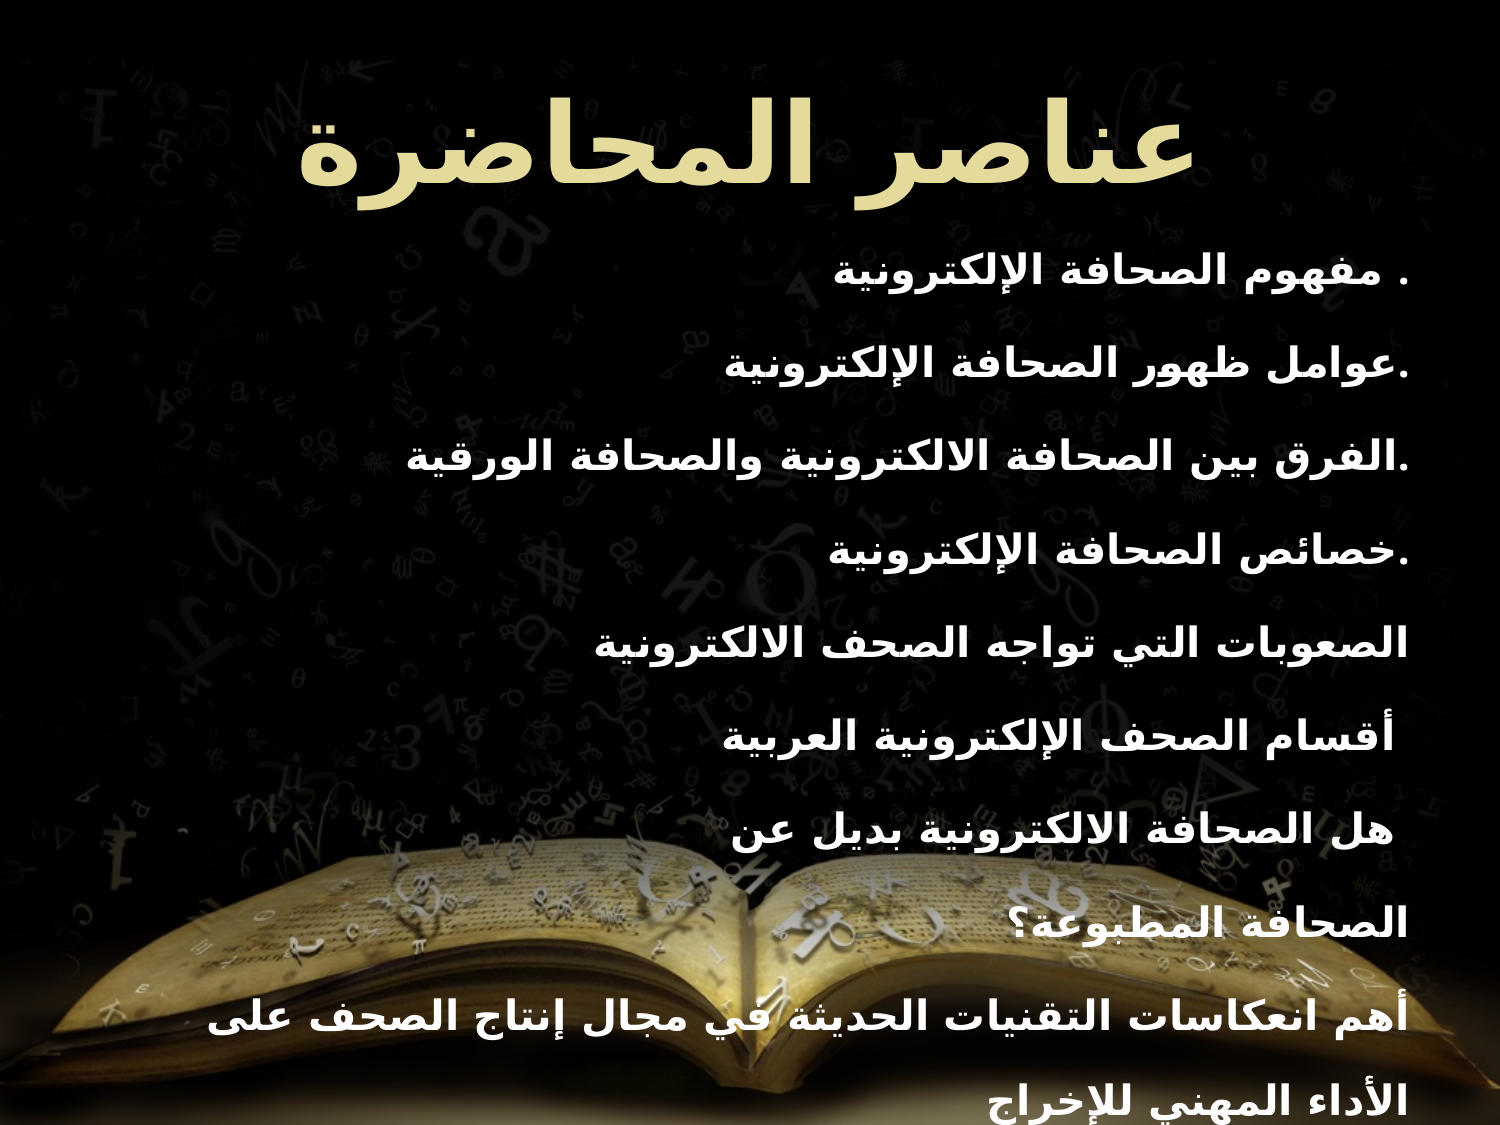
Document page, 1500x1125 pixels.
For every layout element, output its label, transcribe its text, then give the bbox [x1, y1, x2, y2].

title عناصر المحاضرة [75, 45, 1425, 200]
list مفهوم الصحافة الإلكترونية . عوامل ظهور الصحافة الإلكترونية. الفرق بين الصحافة الالكترونية والصحافة الورقية. خصائص الصحافة الإلكترونية. الصعوبات التي تواجه الصحف الالكترونية أقسام الصحف الإلكترونية العربية هل الصحافة الالكترونية بديل عن الصحافة المطبوعة؟ أهم انعكاسات التقنيات الحديثة في مجال إنتاج الصحف على الأداء المهني للإخراج [75, 200, 1425, 1075]
picture [0, 0, 1500, 1125]
